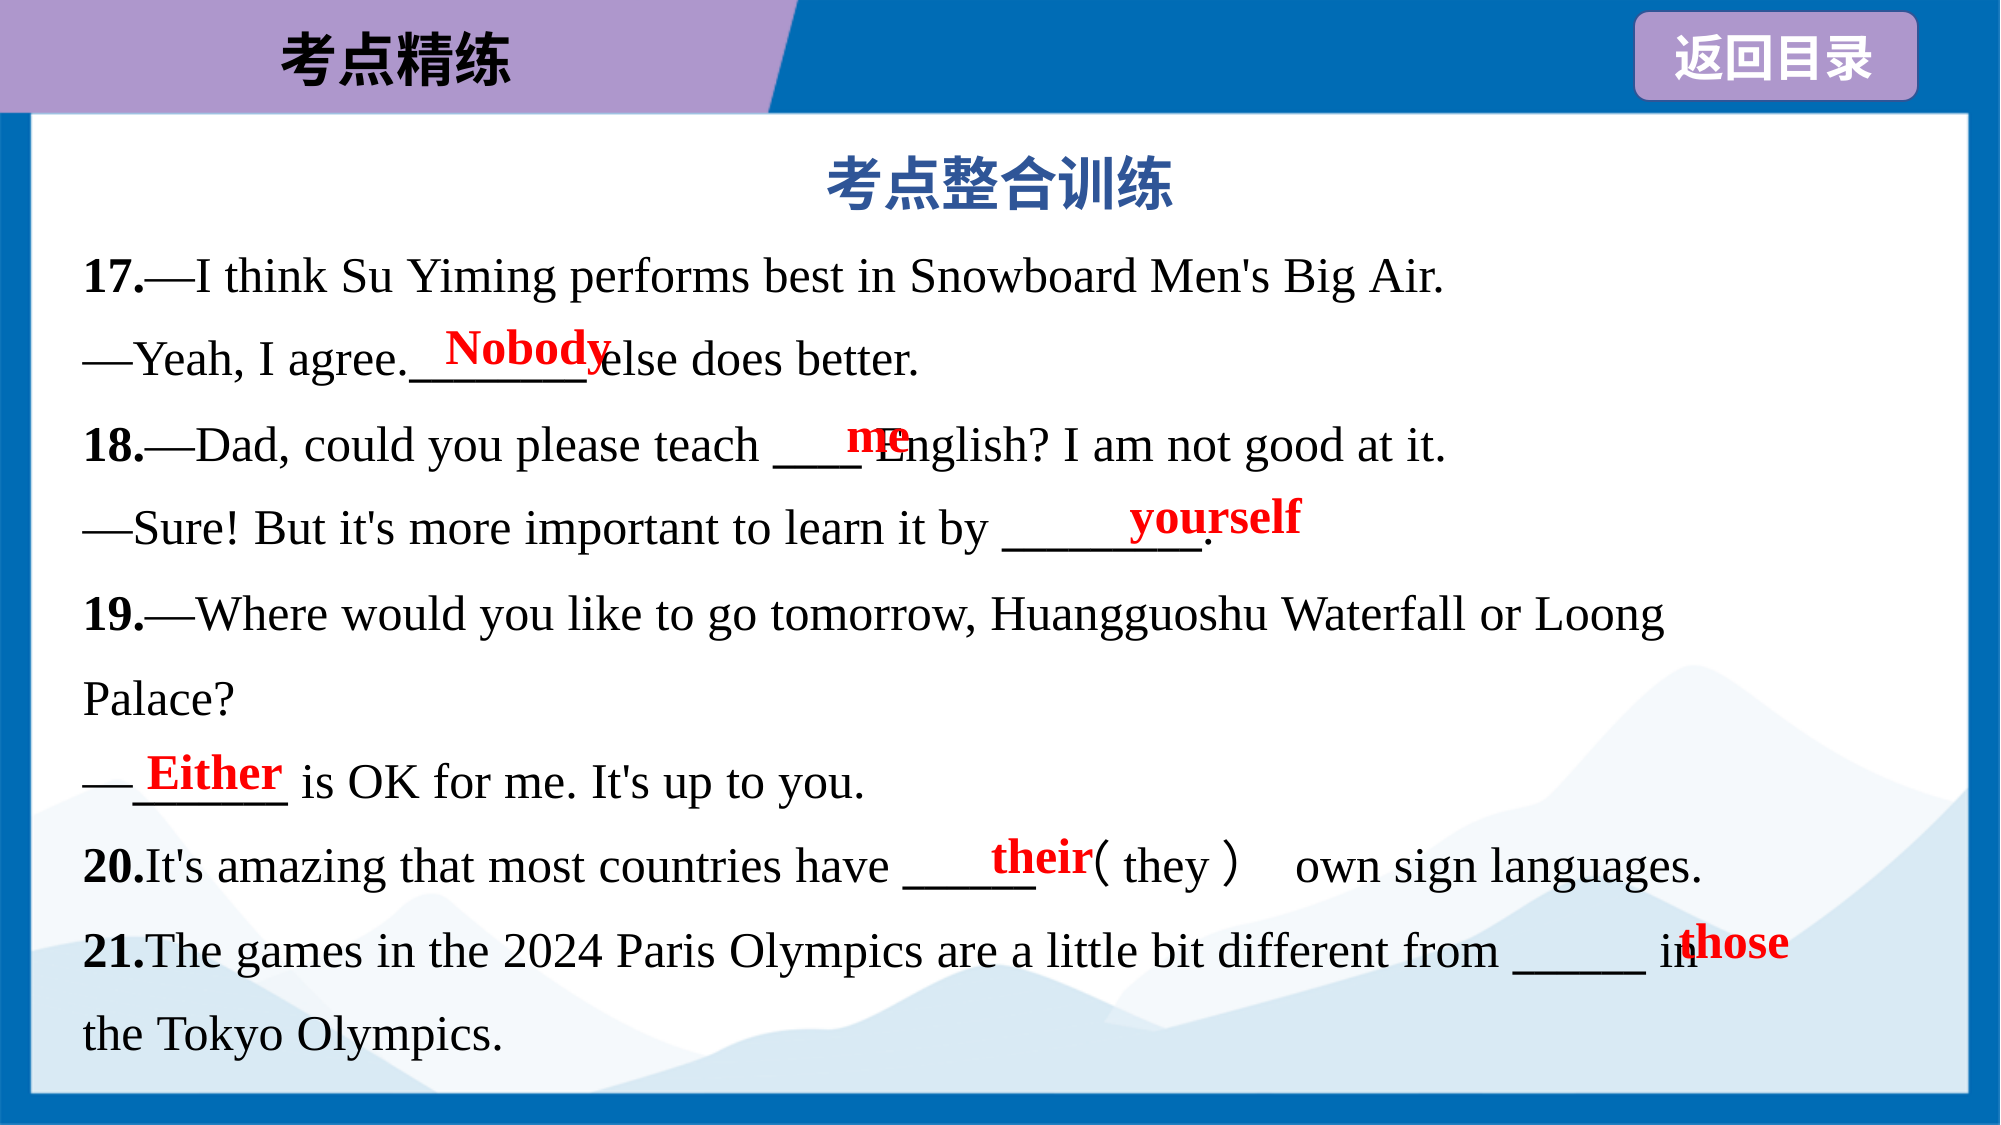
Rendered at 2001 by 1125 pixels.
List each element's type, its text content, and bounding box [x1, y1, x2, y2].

text_box me [828, 380, 929, 455]
text_box Either [128, 718, 302, 793]
text_box those [1660, 887, 1808, 961]
text_box 17.—I think Su Yiming performs best in Snowboard Men's Big Air. —Yeah, I agree.________ else does better. [82, 216, 1917, 377]
text_box yourself [1111, 462, 1321, 537]
text_box Nobody [427, 293, 631, 367]
text_box their [972, 801, 1112, 876]
text_box 考点整合训练 [82, 146, 1917, 216]
text_box 18.—Dad, could you please teach ____ English? I am not good at it. —Sure! But it's more important to learn it by _________. [82, 385, 1917, 546]
text_box 20.It's amazing that most countries have ______ （they） own sign languages. 21.The games in the 2024 Paris Olympics are a little bit different from ______ in the Tokyo Olympics. [82, 806, 1917, 1053]
picture [0, 0, 2000, 1125]
text_box 19.—Where would you like to go tomorrow, Huangguoshu Waterfall or Loong Palace? —_______ is OK for me. It's up to you. [82, 554, 1917, 801]
